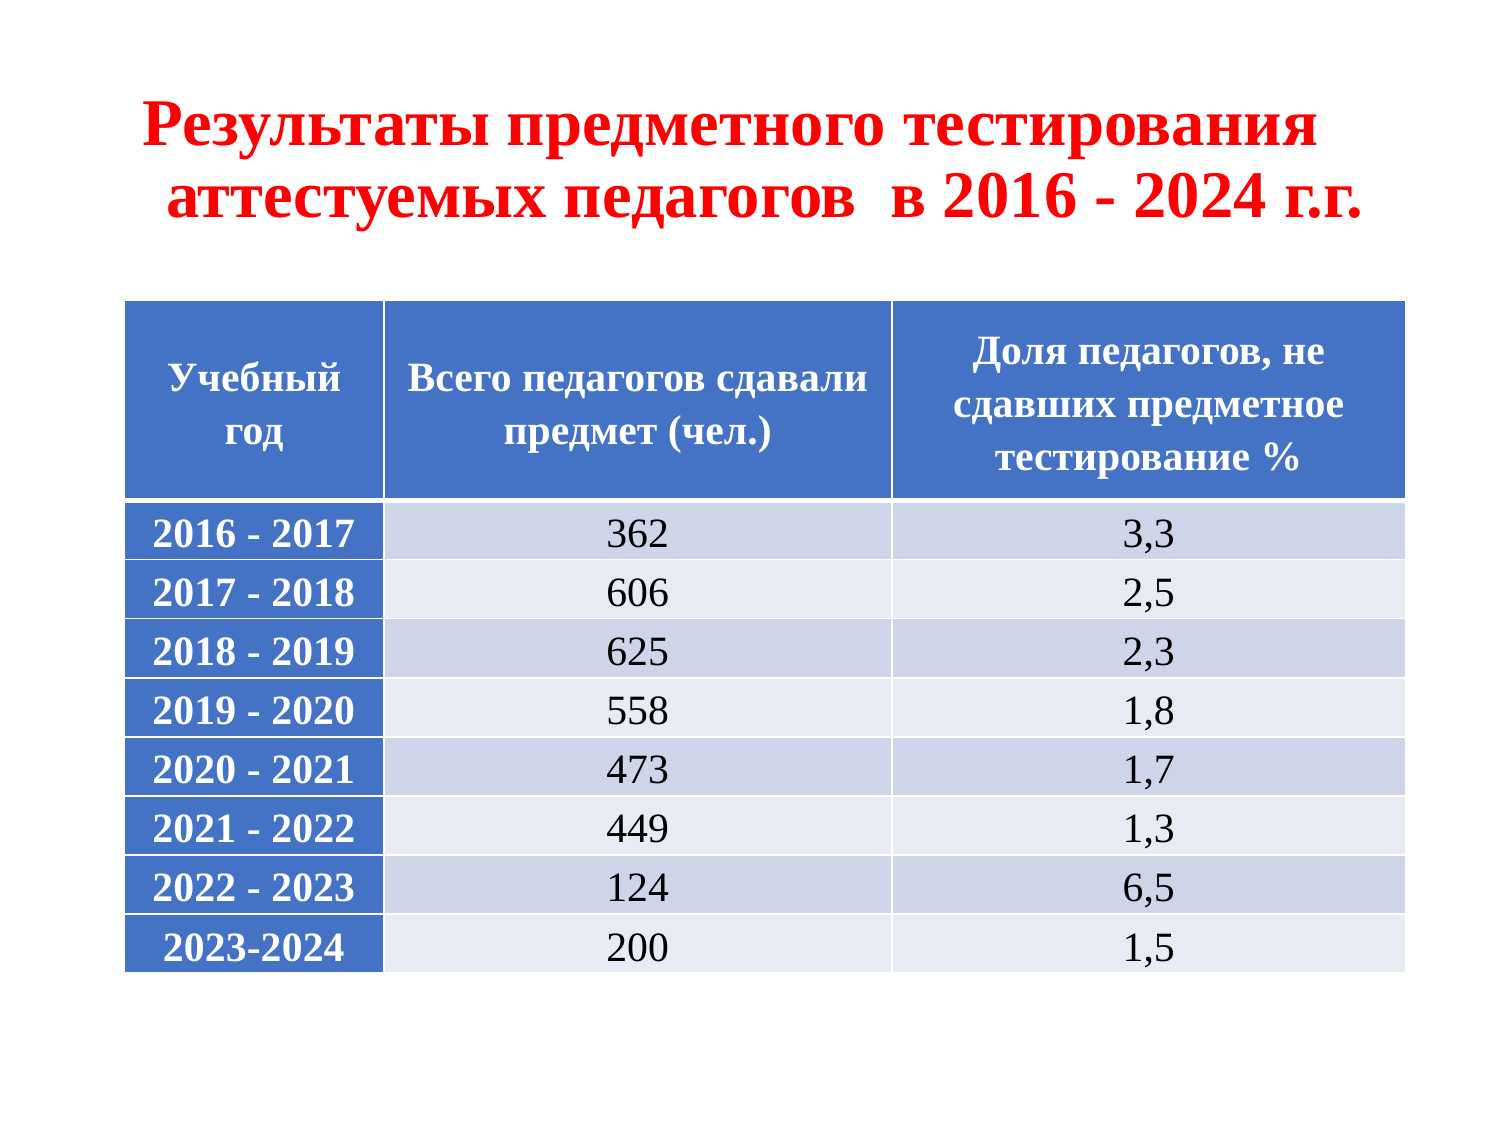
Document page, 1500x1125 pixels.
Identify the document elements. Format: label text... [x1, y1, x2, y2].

table_cell 2021 - 2022 [125, 797, 383, 854]
table_cell 558 [385, 679, 891, 736]
title Результаты предметного тестирования аттестуемых педагогов в 2016 - 2024 г.г. [89, 66, 1440, 254]
table_header Всего педагогов сдавали предмет (чел.) [385, 301, 891, 498]
table_cell 200 [385, 915, 891, 972]
table_header Доля педагогов, не сдавших предметное тестирование % [893, 301, 1405, 498]
table_cell 1,8 [893, 679, 1405, 736]
table_cell 1,5 [893, 915, 1405, 972]
table_cell 6,5 [893, 856, 1405, 913]
table_cell 473 [385, 738, 891, 795]
table_cell 2020 - 2021 [125, 738, 383, 795]
table_cell 1,3 [893, 797, 1405, 854]
table_cell 449 [385, 797, 891, 854]
table_cell 2018 - 2019 [125, 619, 383, 677]
table_cell 2023-2024 [125, 915, 383, 972]
table_cell 1,7 [893, 738, 1405, 795]
table_cell 2017 - 2018 [125, 560, 383, 618]
table_cell 625 [385, 619, 891, 677]
table_header Учебный год [125, 301, 383, 498]
table_cell 2,5 [893, 560, 1405, 618]
table_cell 124 [385, 856, 891, 913]
table_cell 3,3 [893, 503, 1405, 559]
table_cell 2,3 [893, 619, 1405, 677]
table_cell 362 [385, 503, 891, 559]
table_cell 2022 - 2023 [125, 856, 383, 913]
table_cell 2019 - 2020 [125, 679, 383, 736]
table_cell 2016 - 2017 [125, 503, 383, 559]
table_cell 606 [385, 560, 891, 618]
